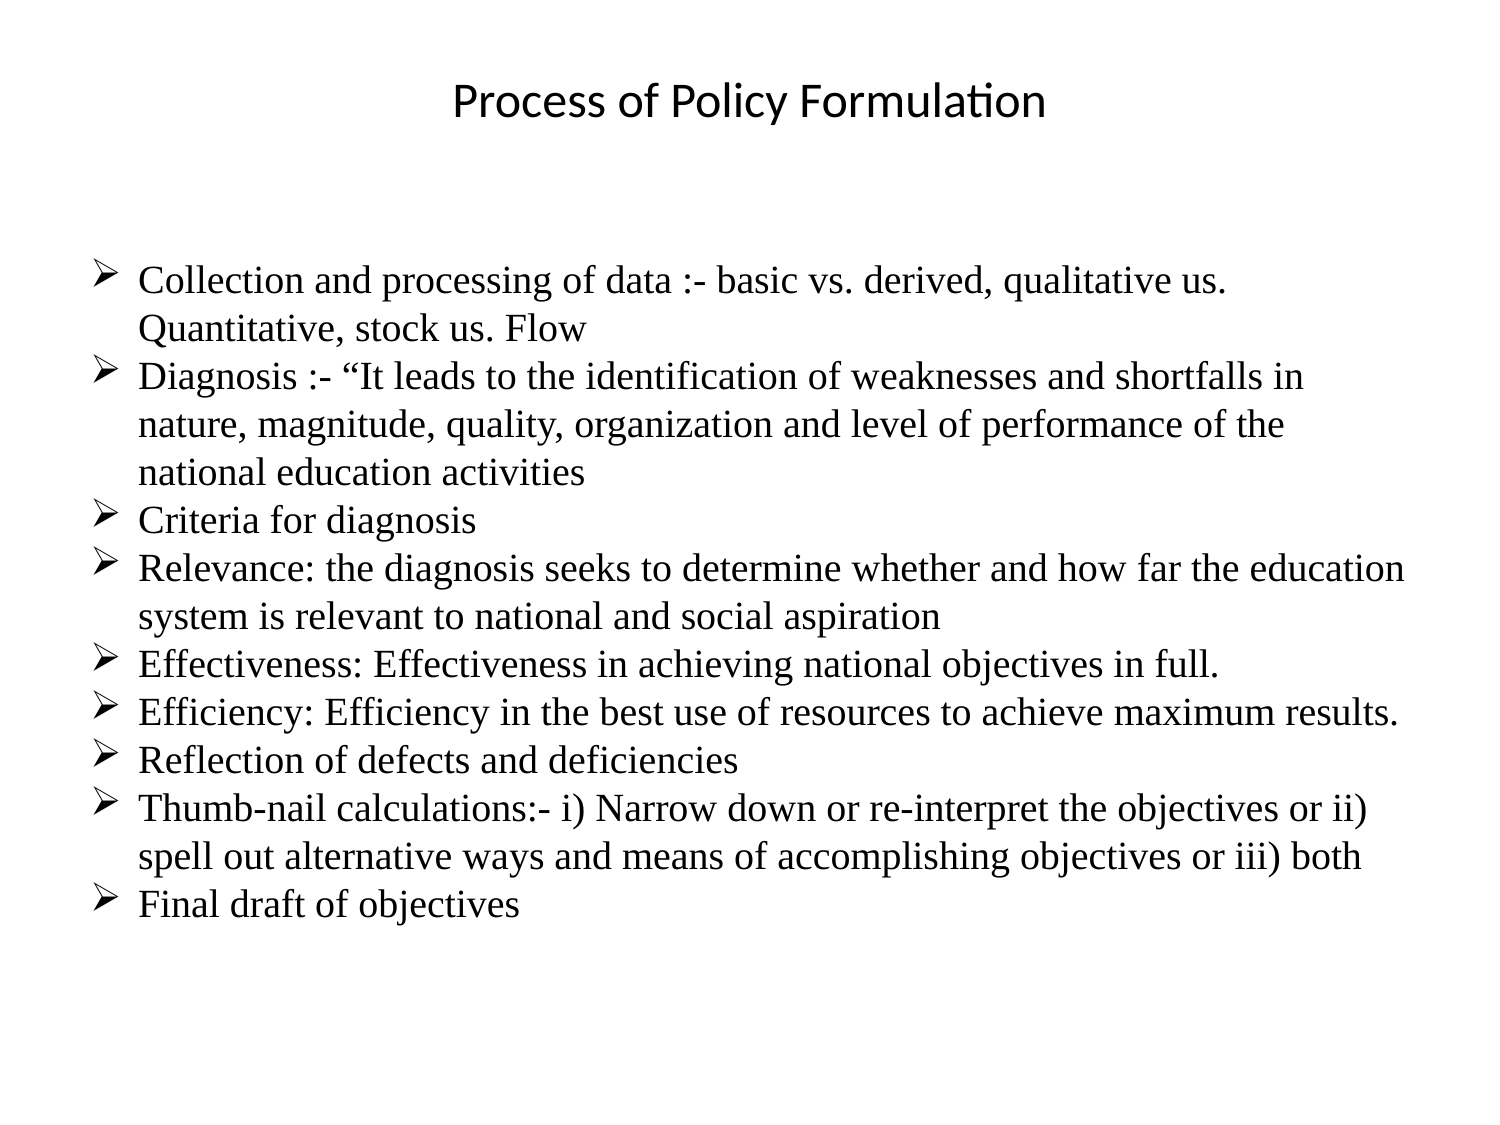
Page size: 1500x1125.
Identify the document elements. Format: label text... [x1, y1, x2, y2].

title Process of Policy Formulation [75, 45, 1425, 149]
list Collection and processing of data :- basic vs. derived, qualitative us. Quantitative, stock us. Flow Diagnosis :- “It leads to the identification of weaknesses and shortfalls in nature, magnitude, quality, organization and level of performance of the national education activities Criteria for diagnosis Relevance: the diagnosis seeks to determine whether and how far the education system is relevant to national and social aspiration Effectiveness: Effectiveness in achieving national objectives in full. Efficiency: Efficiency in the best use of resources to achieve maximum results. Reflection of defects and deficiencies Thumb-nail calculations:- i) Narrow down or re-interpret the objectives or ii) spell out alternative ways and means of accomplishing objectives or iii) both Final draft of objectives [75, 149, 1425, 1005]
